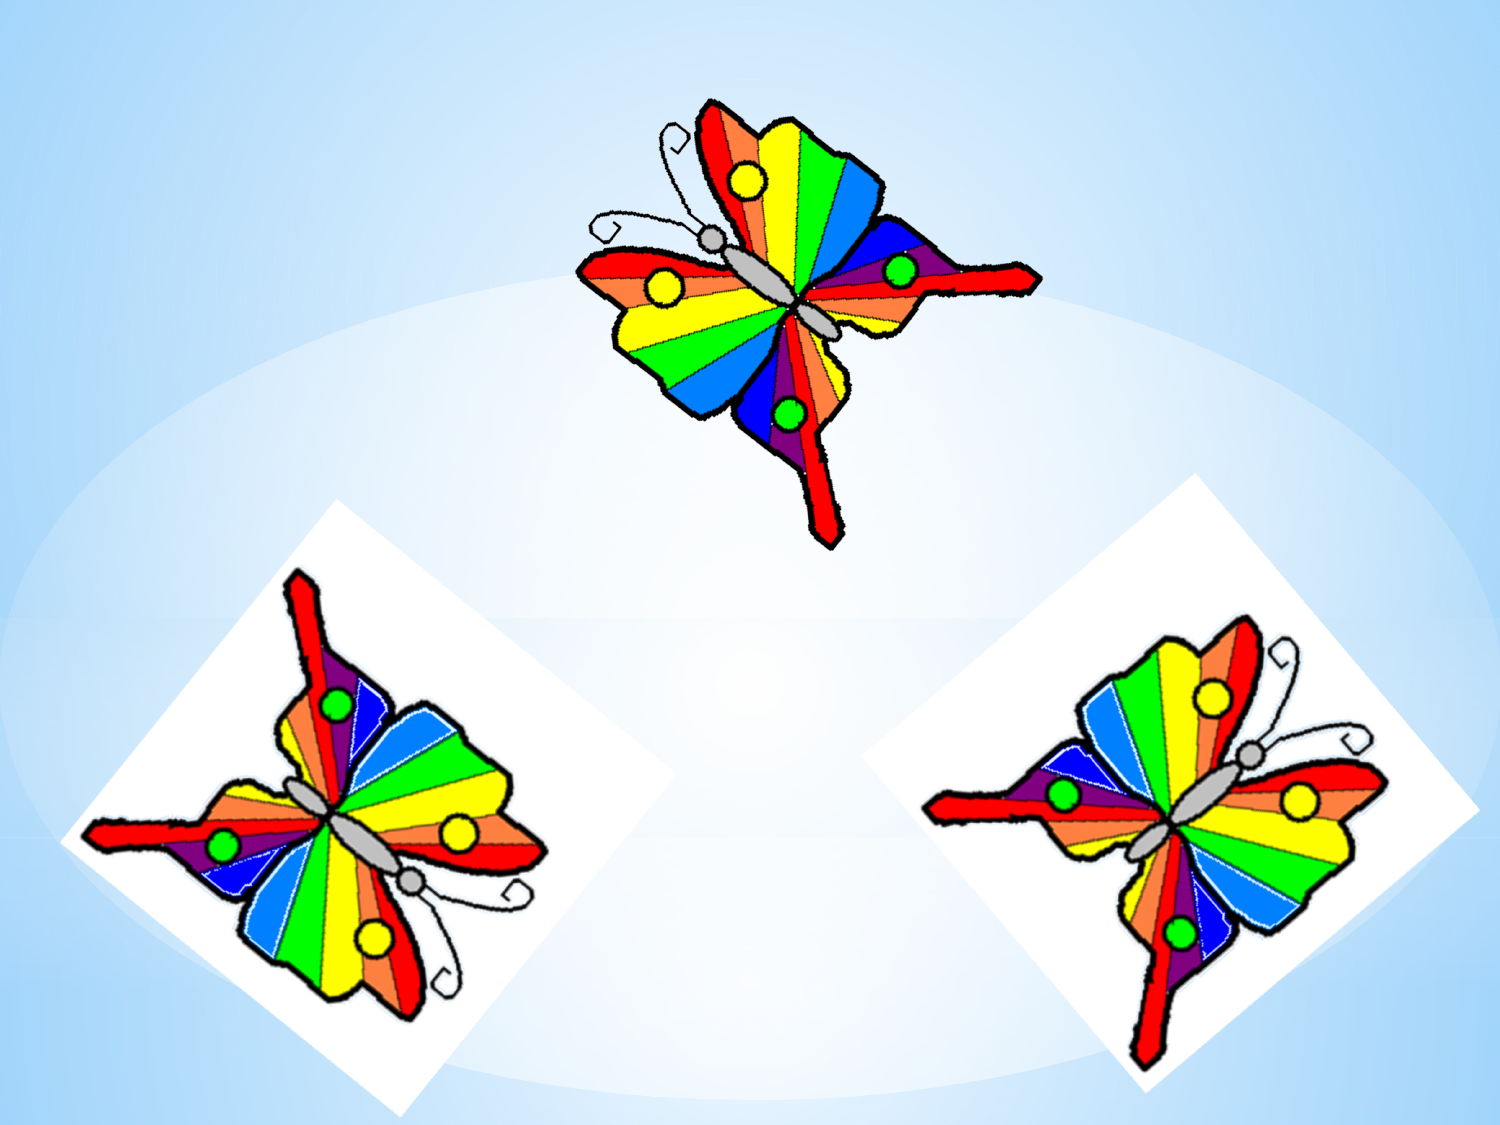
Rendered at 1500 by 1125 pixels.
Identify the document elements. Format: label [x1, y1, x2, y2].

picture [450, 3, 1066, 620]
picture [861, 474, 1480, 1094]
picture [59, 499, 676, 1117]
